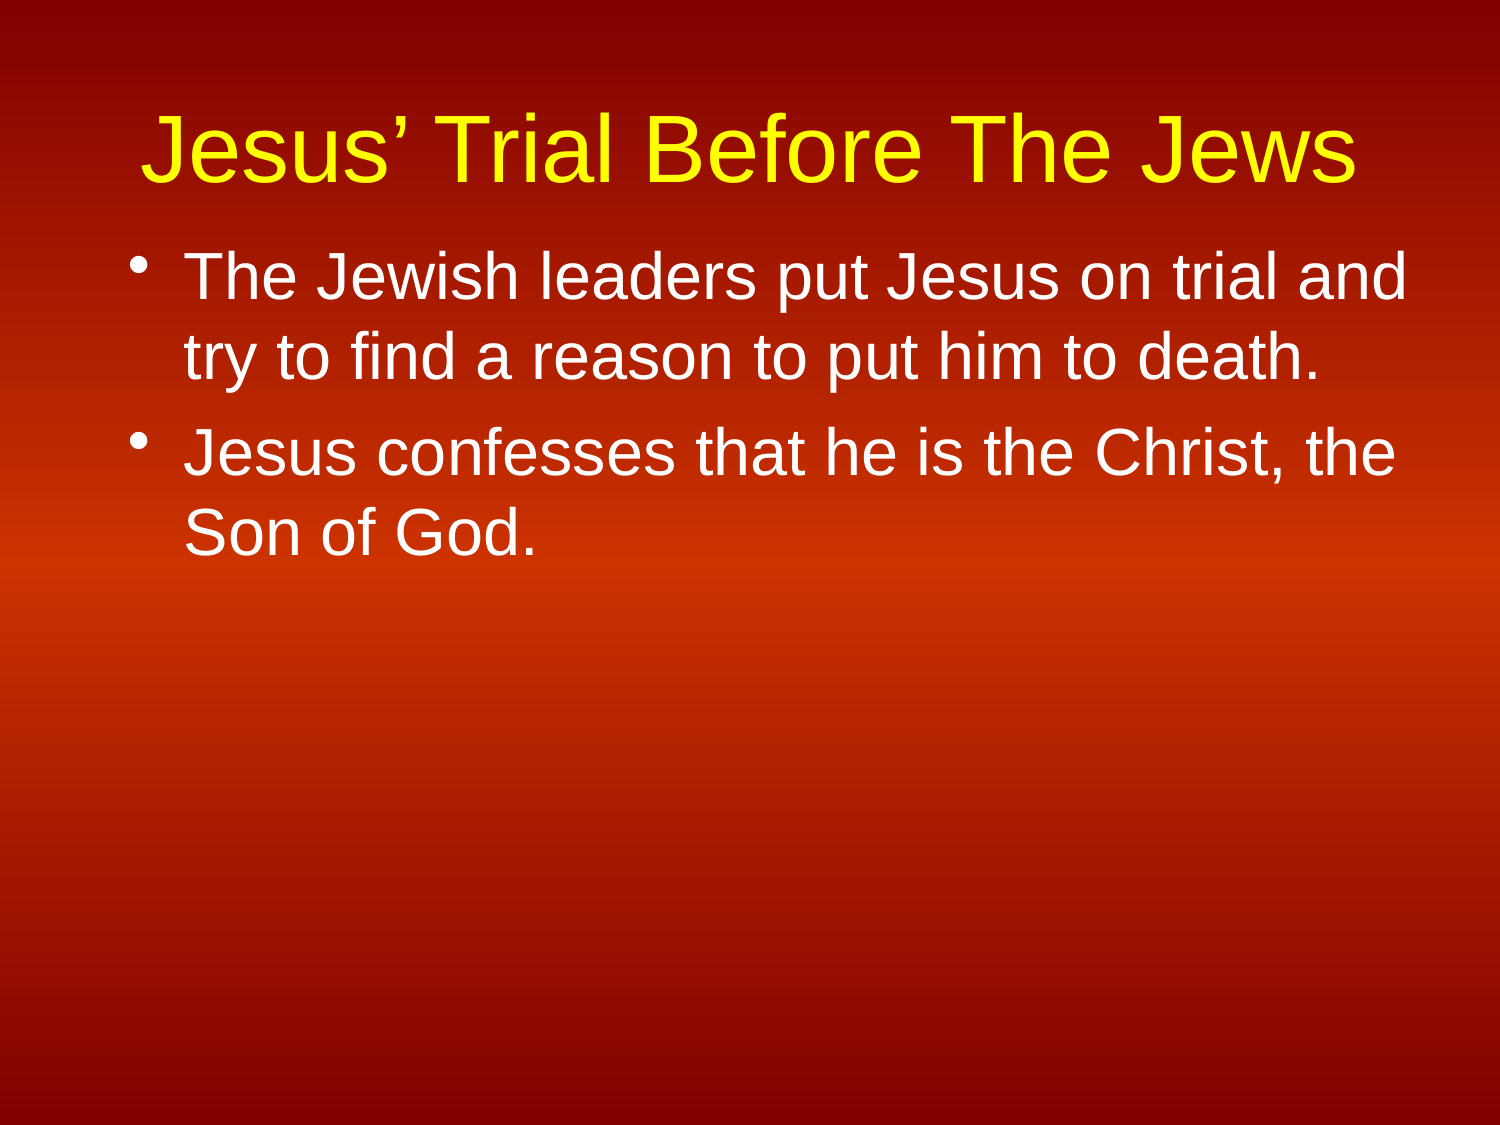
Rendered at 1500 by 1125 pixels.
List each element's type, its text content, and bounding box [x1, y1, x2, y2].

title Jesus’ Trial Before The Jews [37, 50, 1463, 238]
list The Jewish leaders put Jesus on trial and try to find a reason to put him to death. Jesus confesses that he is the Christ, the Son of God. [112, 224, 1463, 1125]
